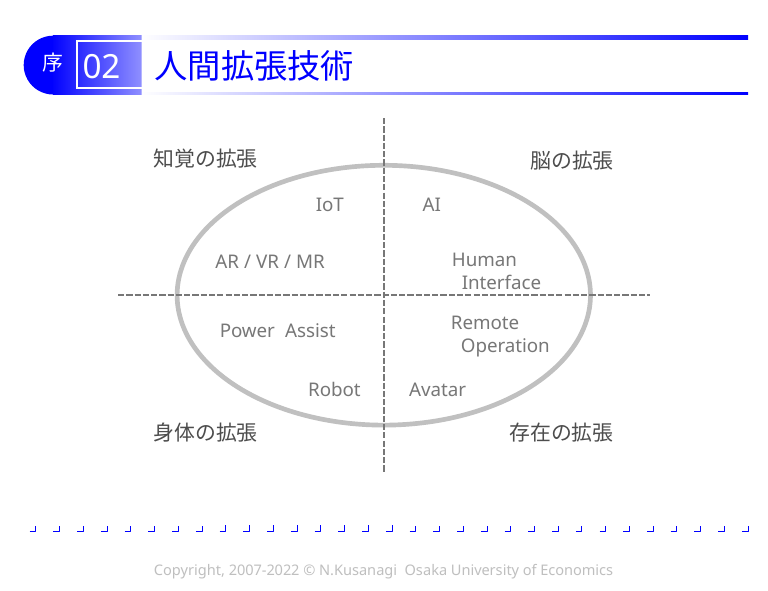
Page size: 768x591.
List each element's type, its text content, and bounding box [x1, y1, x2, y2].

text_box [117, 118, 650, 473]
title 02 人間拡張技術 [76, 40, 756, 89]
